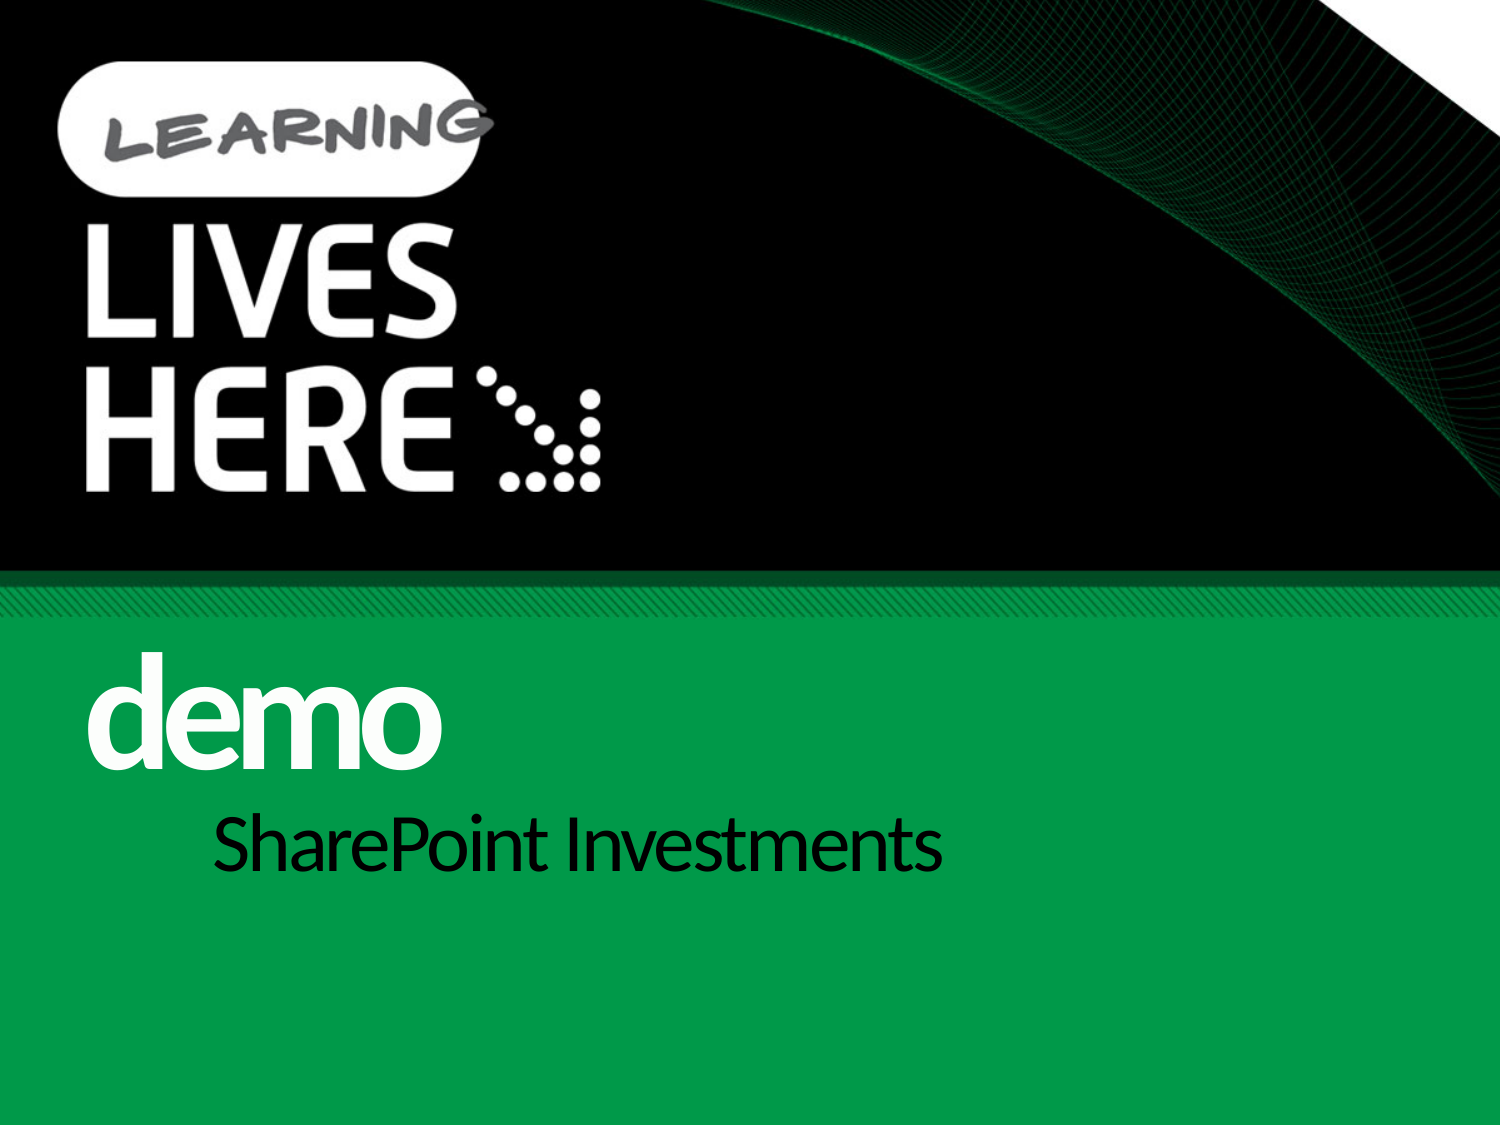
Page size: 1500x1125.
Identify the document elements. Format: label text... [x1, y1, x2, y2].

title SharePoint Investments [212, 799, 1368, 1050]
picture [0, 0, 1500, 1125]
list demo [83, 625, 1344, 800]
